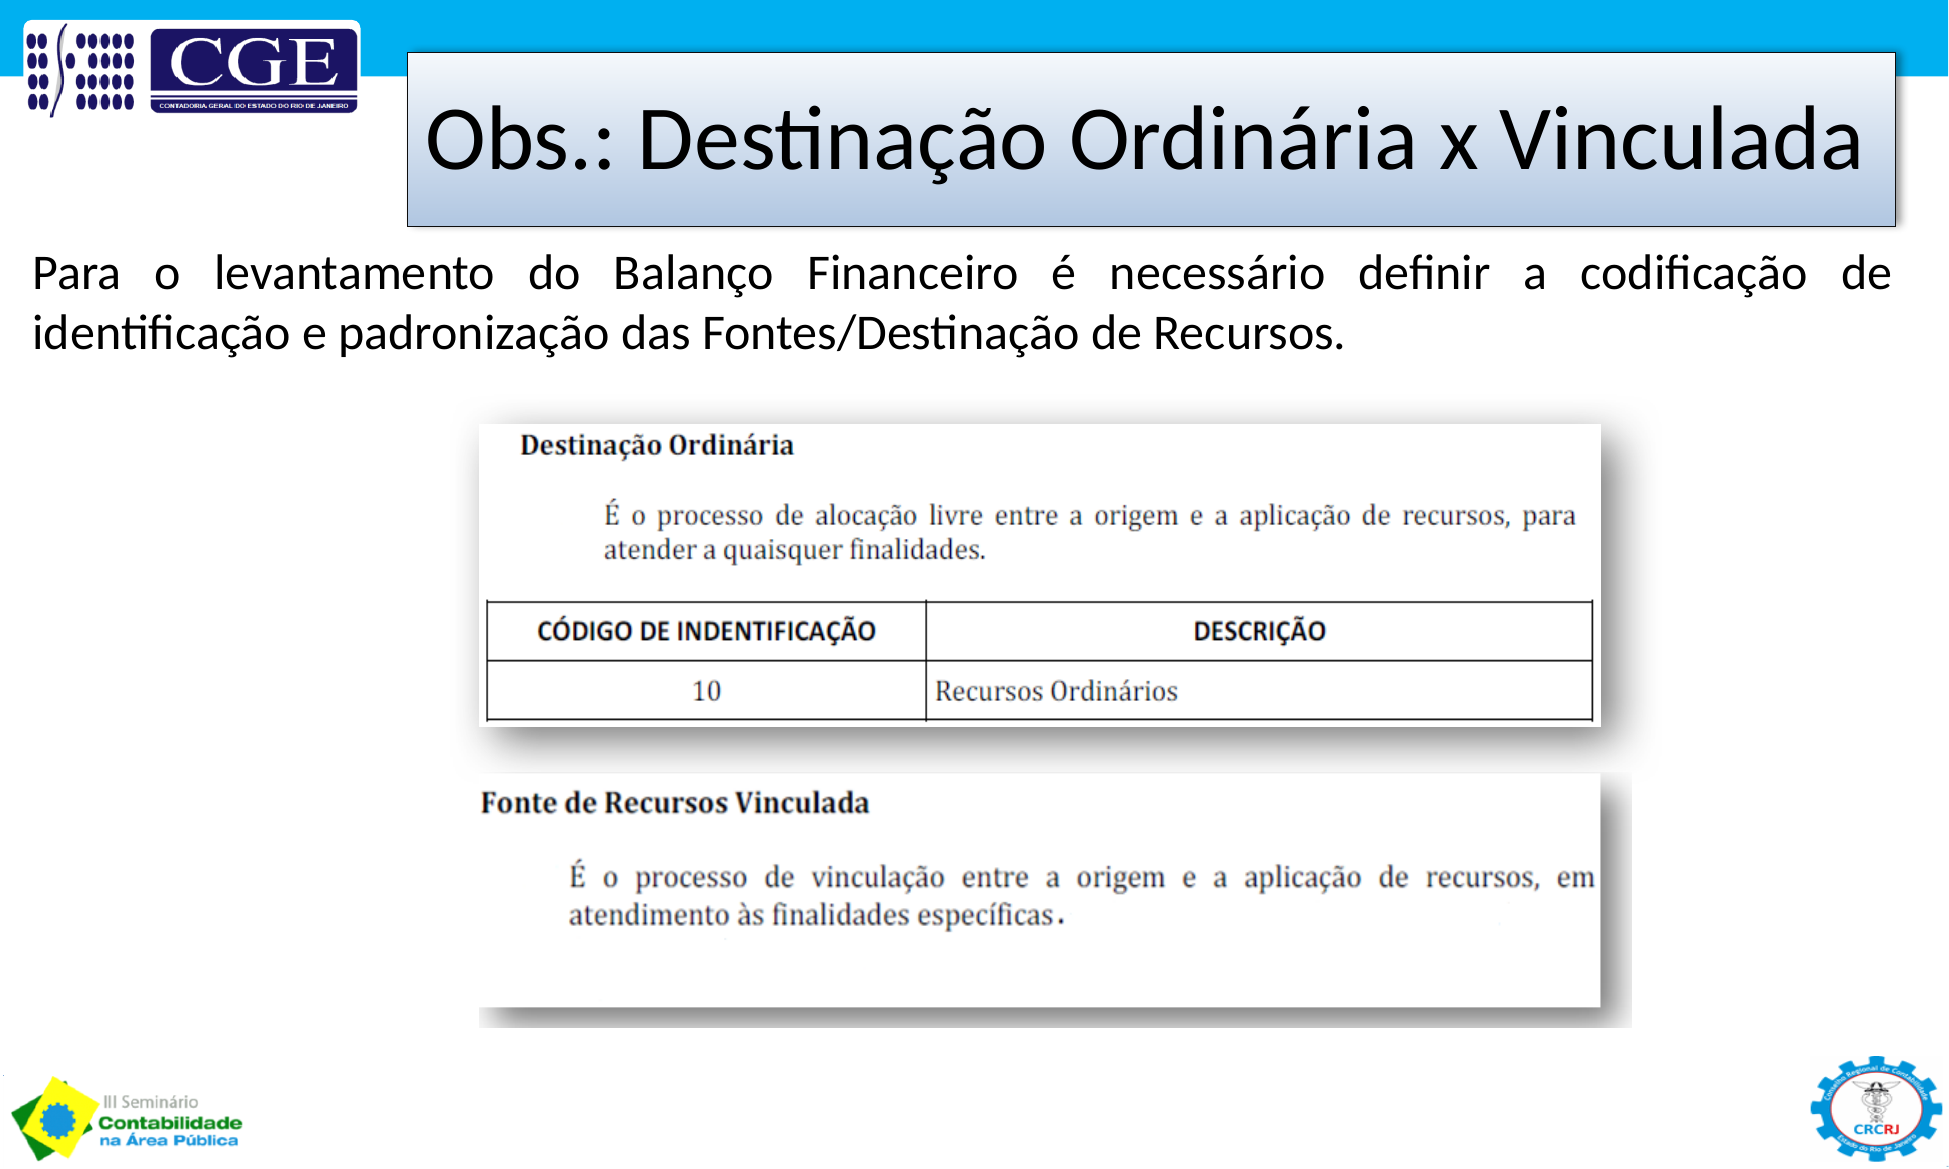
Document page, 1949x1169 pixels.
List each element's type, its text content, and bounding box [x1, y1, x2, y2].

picture [1803, 1056, 1949, 1167]
picture [3, 1075, 254, 1168]
text_box Para o levantamento do Balanço Financeiro é necessário definir a codificação de identificação e padronização das Fontes/Destinação de Recursos. [14, 230, 1911, 369]
picture [479, 772, 1632, 1028]
picture [23, 20, 361, 118]
text_box Obs.: Destinação Ordinária x Vinculada [407, 52, 1896, 227]
picture [479, 423, 1601, 727]
